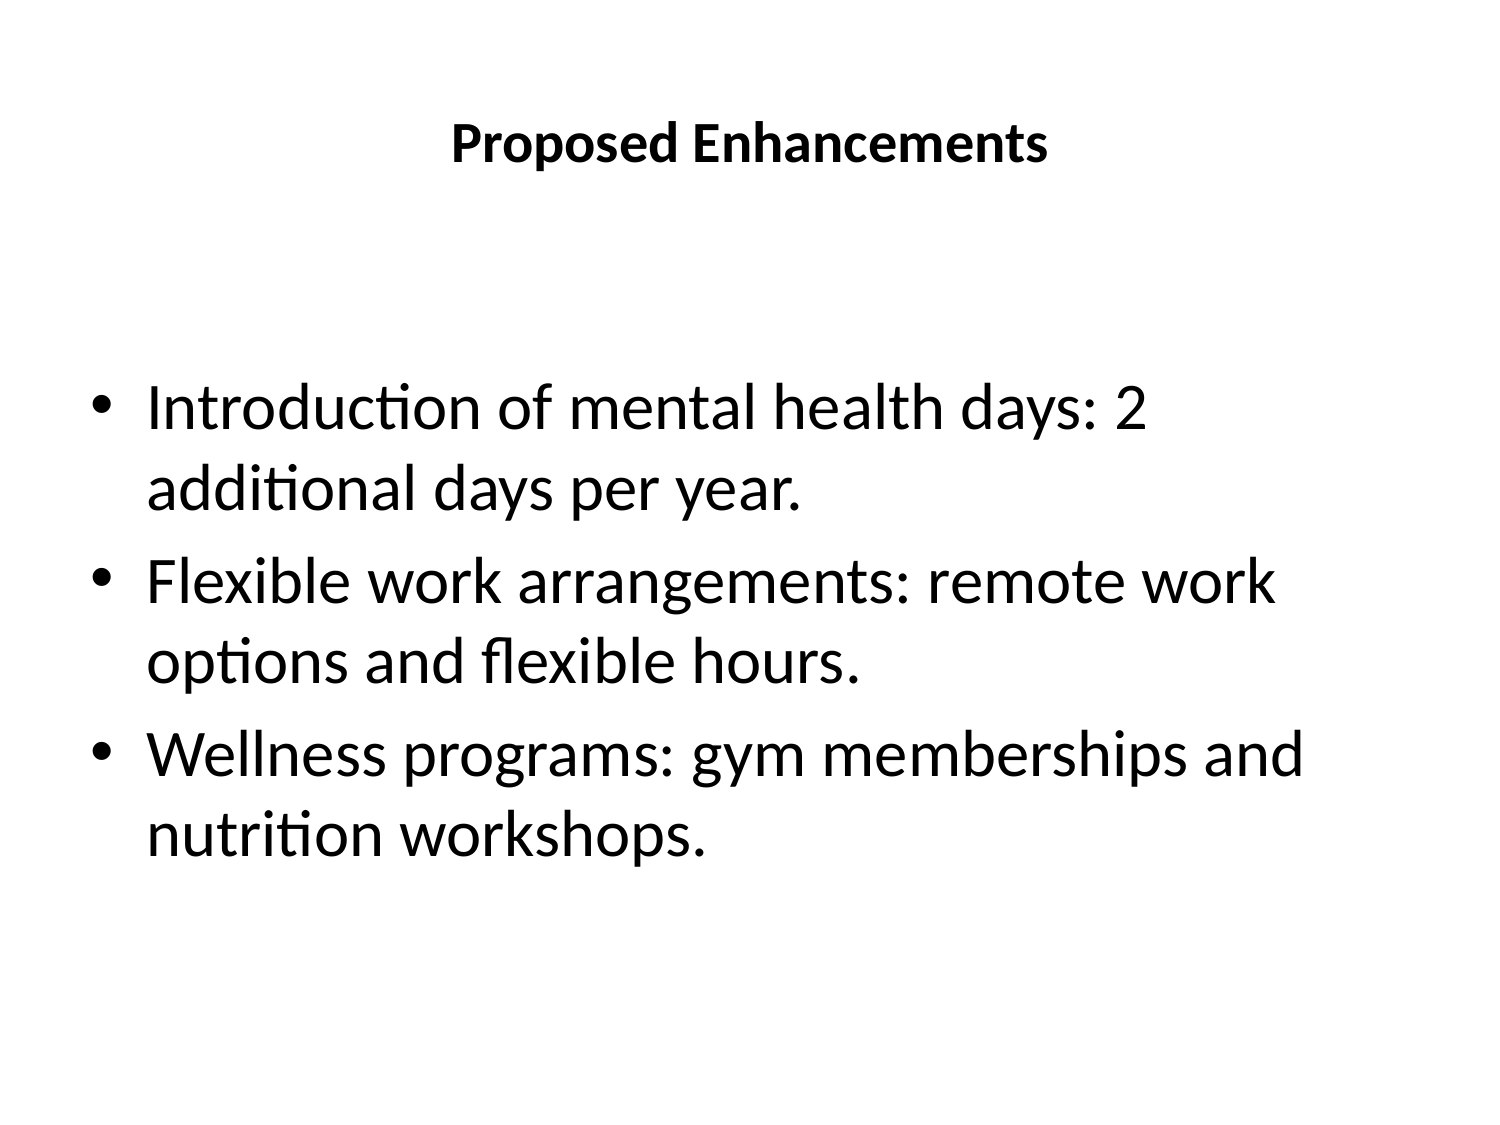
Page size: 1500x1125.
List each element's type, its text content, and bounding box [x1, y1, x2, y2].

list Introduction of mental health days: 2 additional days per year. Flexible work arrangements: remote work options and flexible hours. Wellness programs: gym memberships and nutrition workshops. [75, 262, 1425, 1005]
title Proposed Enhancements [75, 45, 1425, 233]
